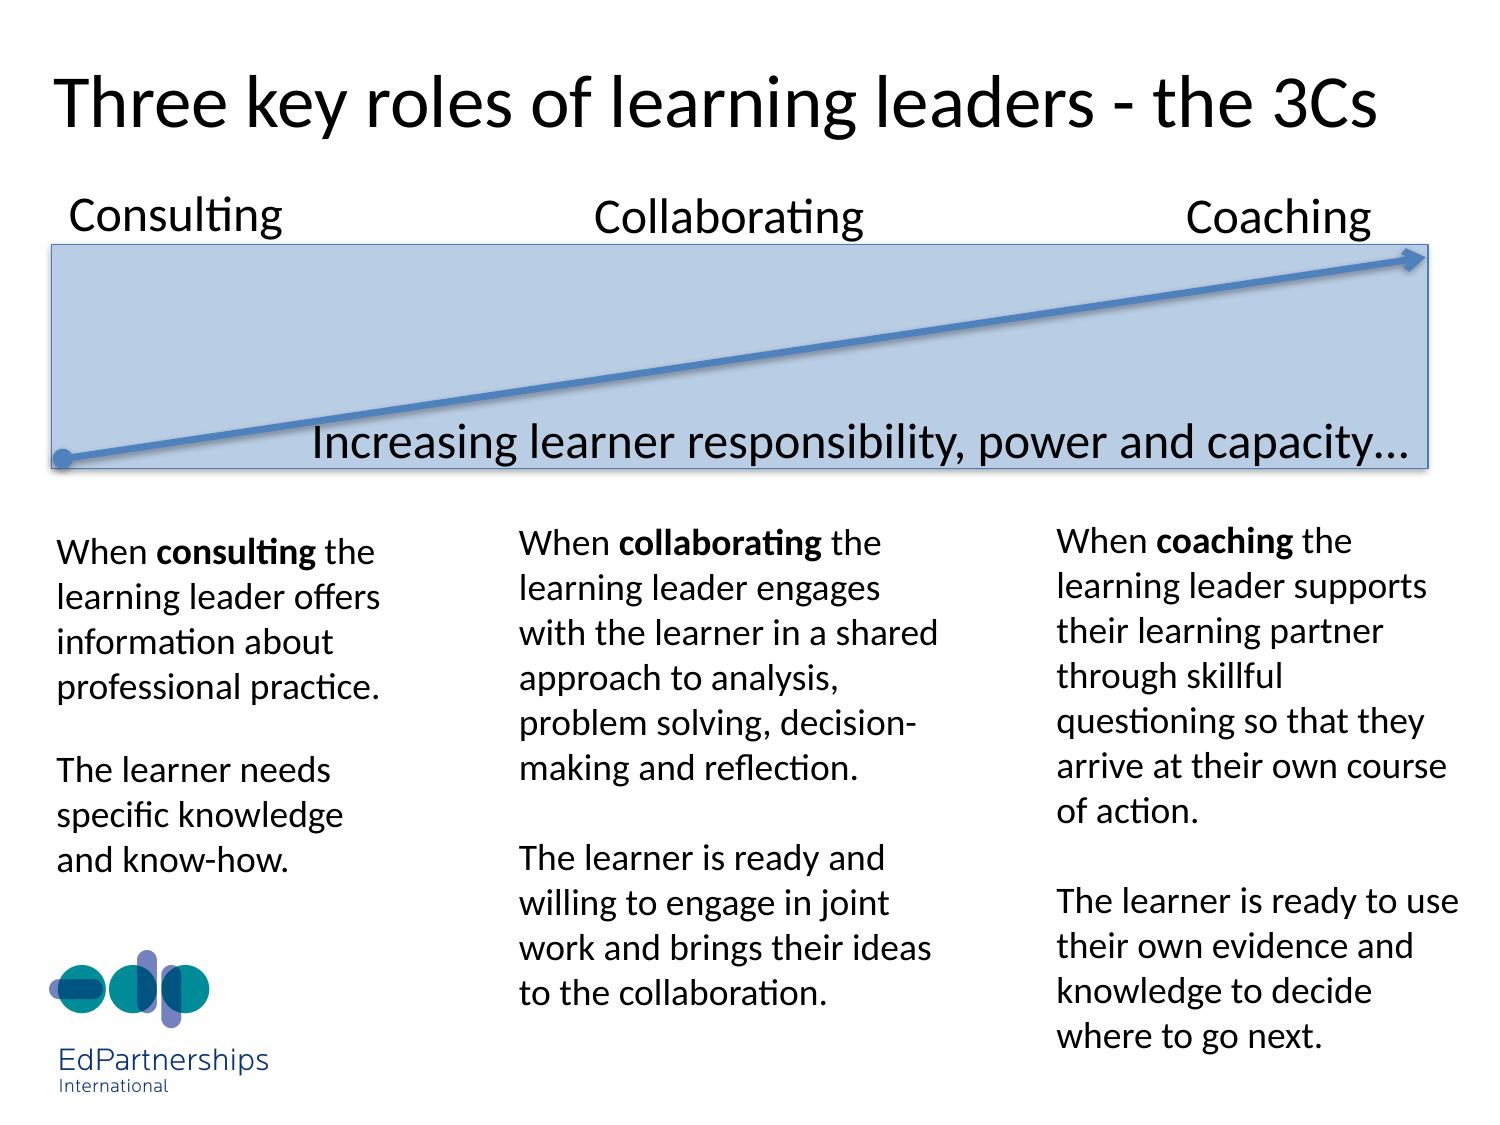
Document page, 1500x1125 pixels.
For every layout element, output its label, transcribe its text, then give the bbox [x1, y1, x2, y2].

text_box Increasing learner responsibility, power and capacity… [296, 465, 1425, 476]
text_box Three key roles of learning leaders - the 3Cs [0, 44, 1467, 150]
text_box When consulting the learning leader offers information about professional practice. The learner needs specific knowledge and know-how. [41, 520, 417, 888]
text_box When coaching the learning leader supports their learning partner through skillful questioning so that they arrive at their own course of action. The learner is ready to use their own evidence and knowledge to decide where to go next. [1041, 508, 1478, 1064]
picture [49, 950, 268, 1092]
text_box [1411, 244, 1429, 257]
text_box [62, 256, 1426, 459]
text_box Collaborating [504, 176, 955, 251]
text_box [51, 244, 1398, 452]
text_box When collaborating the learning leader engages with the learner in a shared approach to analysis, problem solving, decision-making and reflection. The learner is ready and willing to engage in joint work and brings their ideas to the collaboration. [504, 510, 955, 1066]
text_box Consulting [54, 174, 334, 249]
text_box Coaching [1147, 176, 1411, 251]
